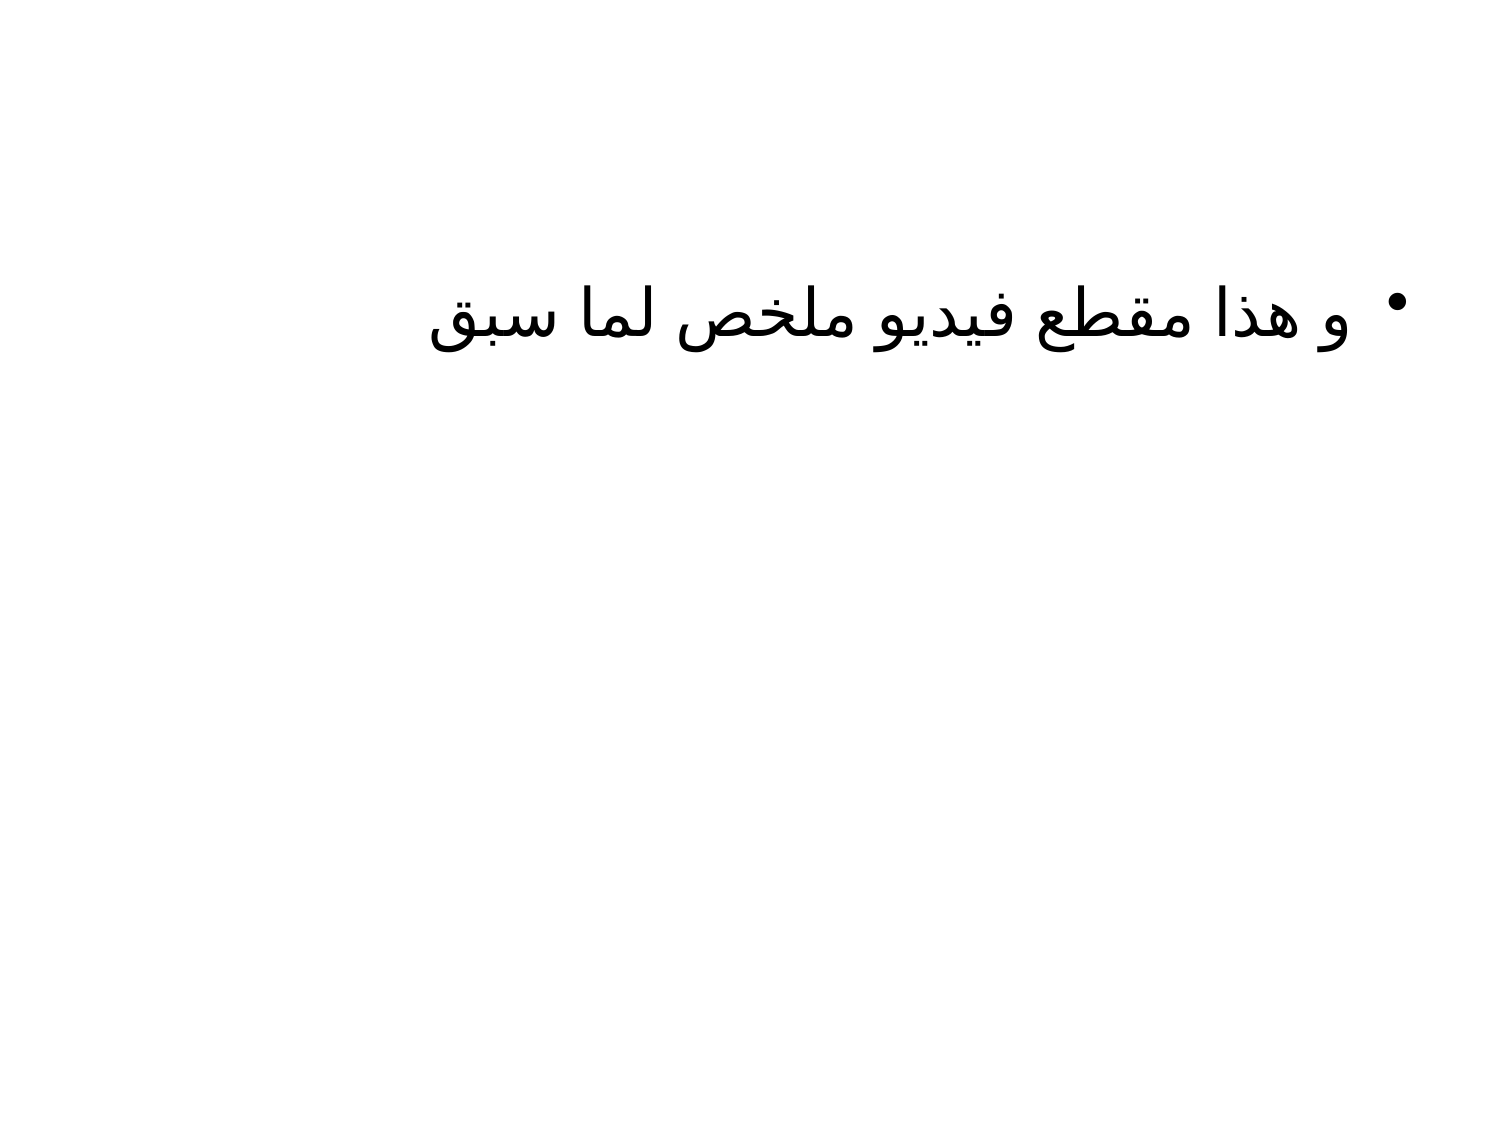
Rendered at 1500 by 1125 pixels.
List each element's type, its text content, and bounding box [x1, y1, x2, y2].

list و هذا مقطع فيديو ملخص لما سبق [74, 262, 1426, 1006]
